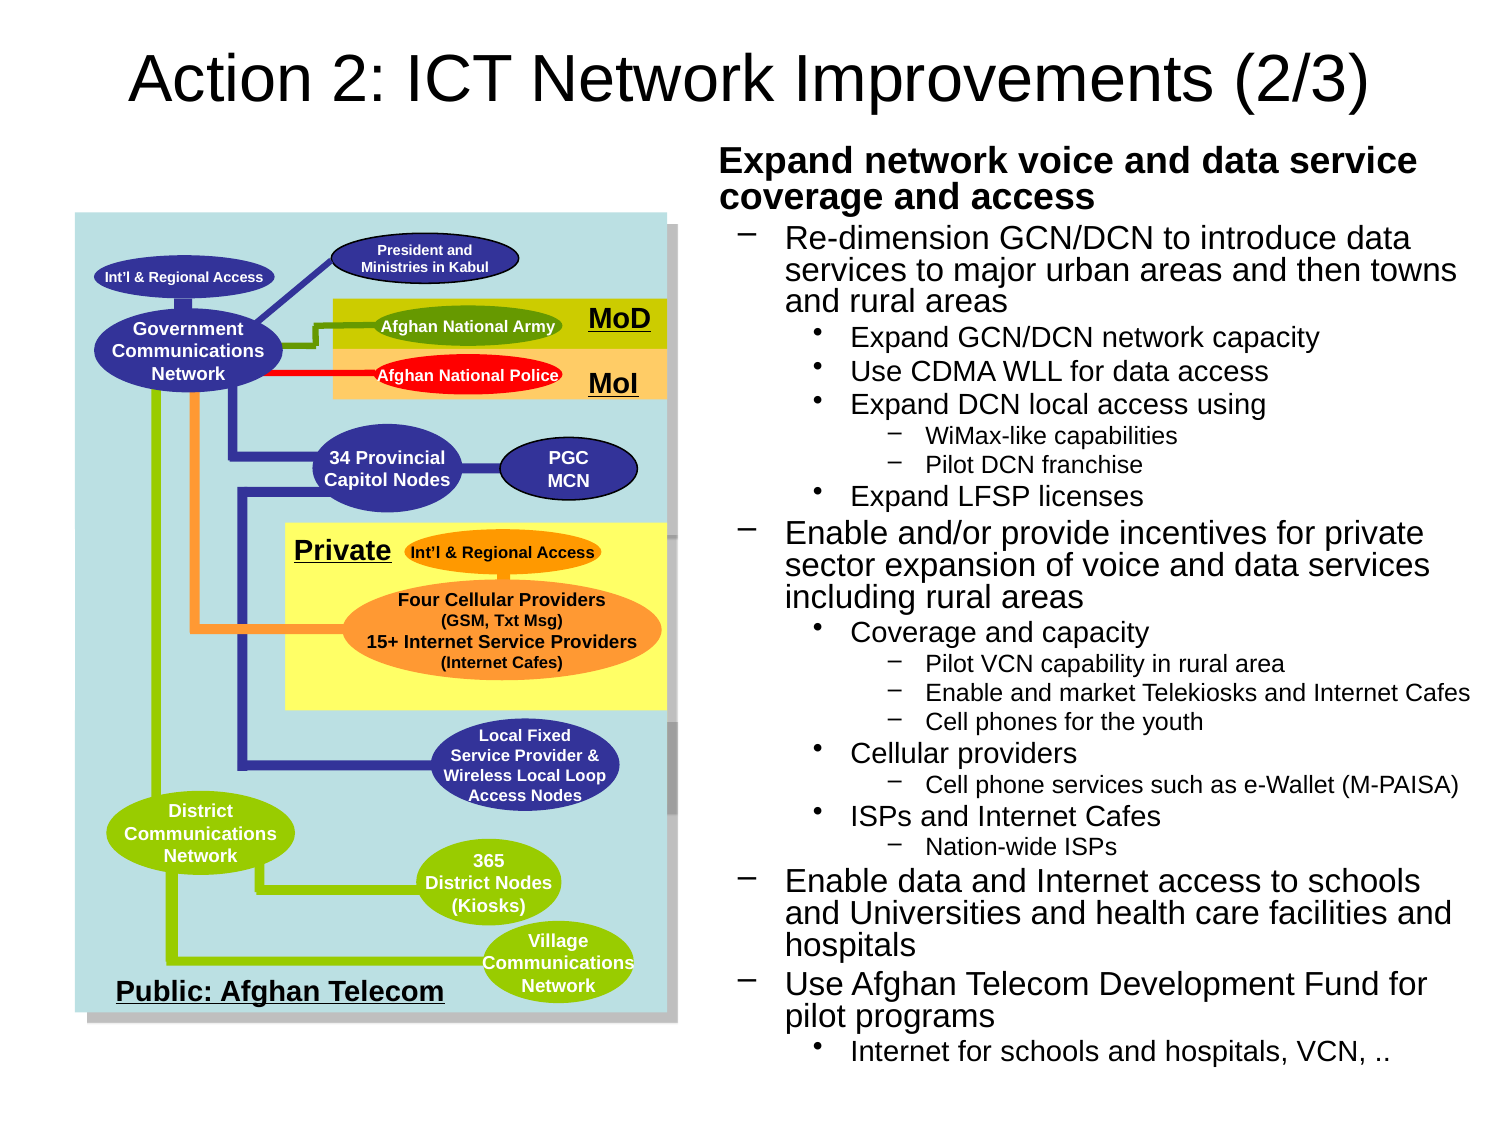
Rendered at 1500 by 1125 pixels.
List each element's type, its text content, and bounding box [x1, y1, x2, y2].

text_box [74, 212, 668, 1015]
list Expand network voice and data service coverage and access Re-dimension GCN/DCN to introduce data services to major urban areas and then towns and rural areas Expand GCN/DCN network capacity Use CDMA WLL for data access Expand DCN local access using WiMax-like capabilities Pilot DCN franchise Expand LFSP licenses Enable and/or provide incentives for private sector expansion of voice and data services including rural areas Coverage and capacity Pilot VCN capability in rural area Enable and market Telekiosks and Internet Cafes Cell phones for the youth Cellular providers Cell phone services such as e-Wallet (M-PAISA) ISPs and Internet Cafes Nation-wide ISPs Enable data and Internet access to schools and Universities and health care facilities and hospitals Use Afghan Telecom Development Fund for pilot programs Internet for schools and hospitals, VCN, .. [647, 137, 1488, 1088]
title Action 2: ICT Network Improvements (2/3) [49, 12, 1451, 138]
